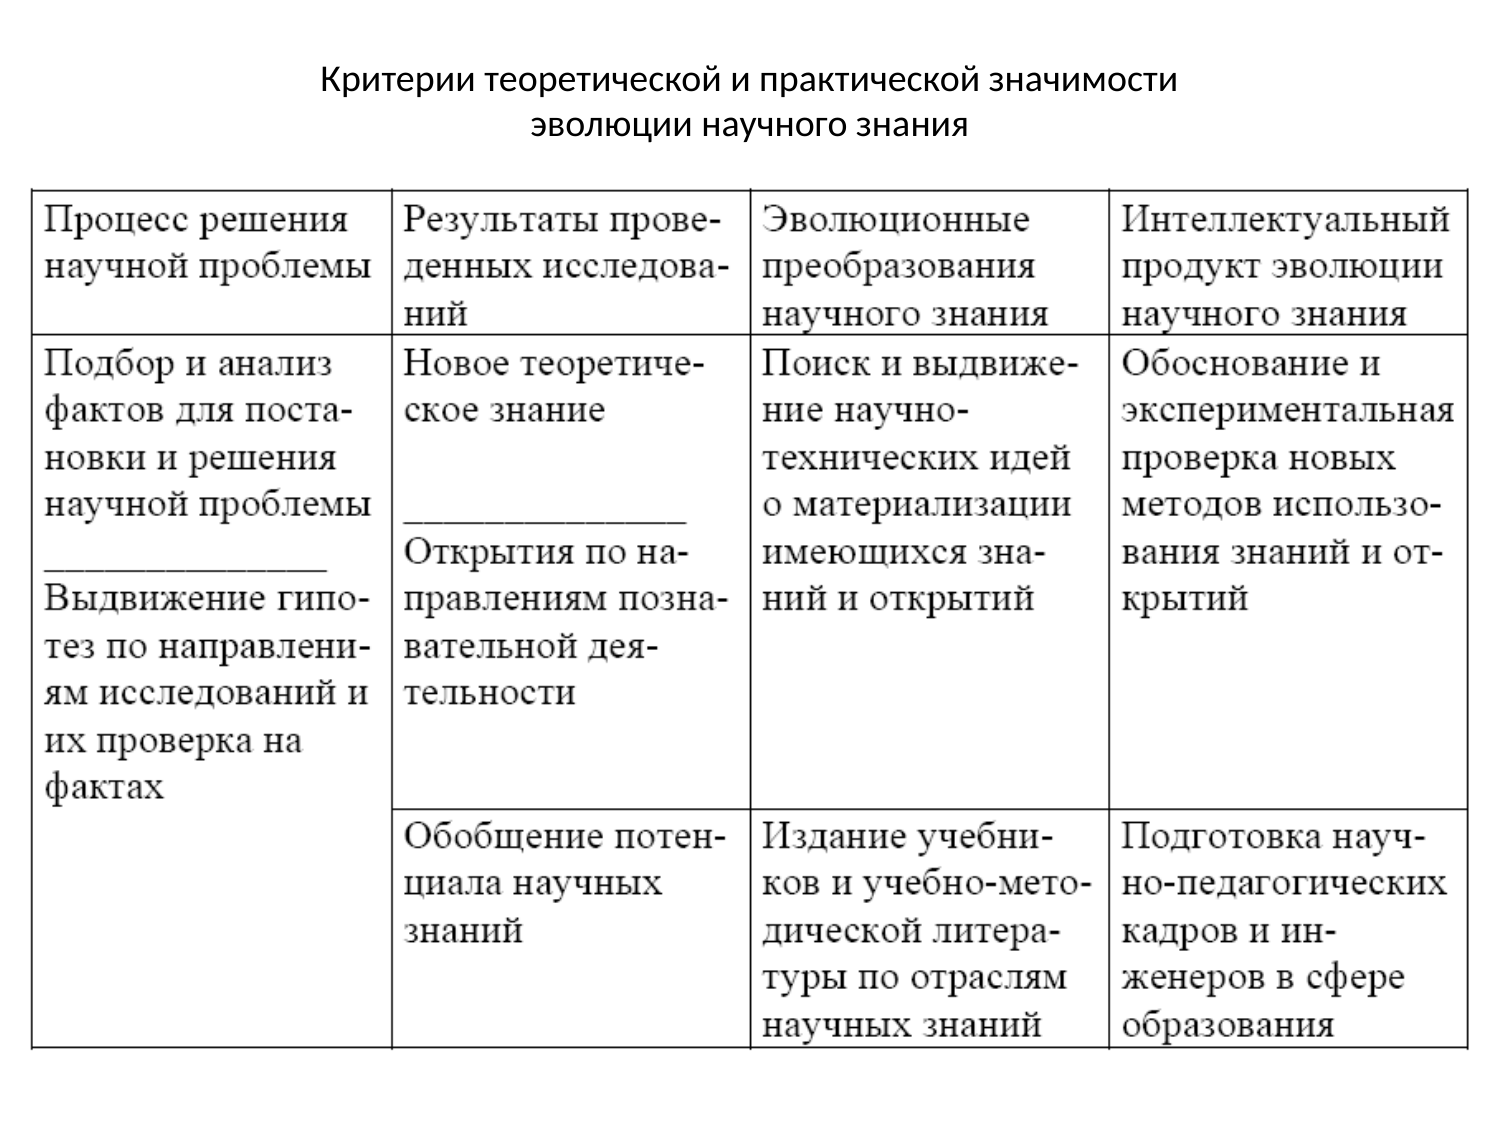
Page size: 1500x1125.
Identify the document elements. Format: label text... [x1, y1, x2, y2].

picture [23, 175, 1477, 1067]
title Критерии теоретической и практической значимости эволюции научного знания [75, 45, 1425, 153]
